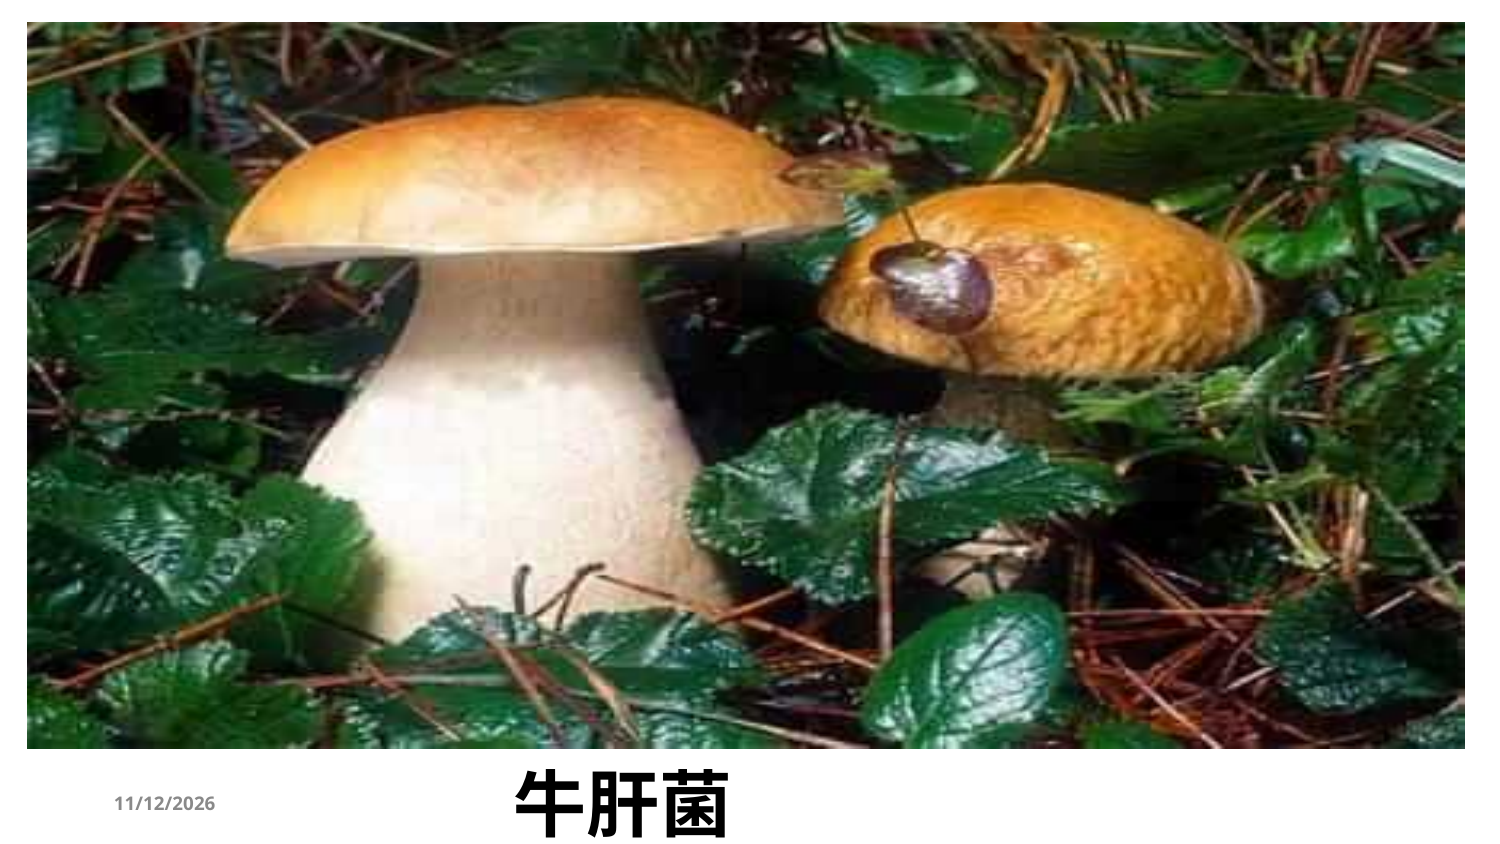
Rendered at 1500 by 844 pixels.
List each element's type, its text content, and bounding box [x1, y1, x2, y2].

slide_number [103, 781, 435, 827]
picture [27, 22, 1465, 749]
text_box 牛肝菌 [435, 757, 971, 844]
